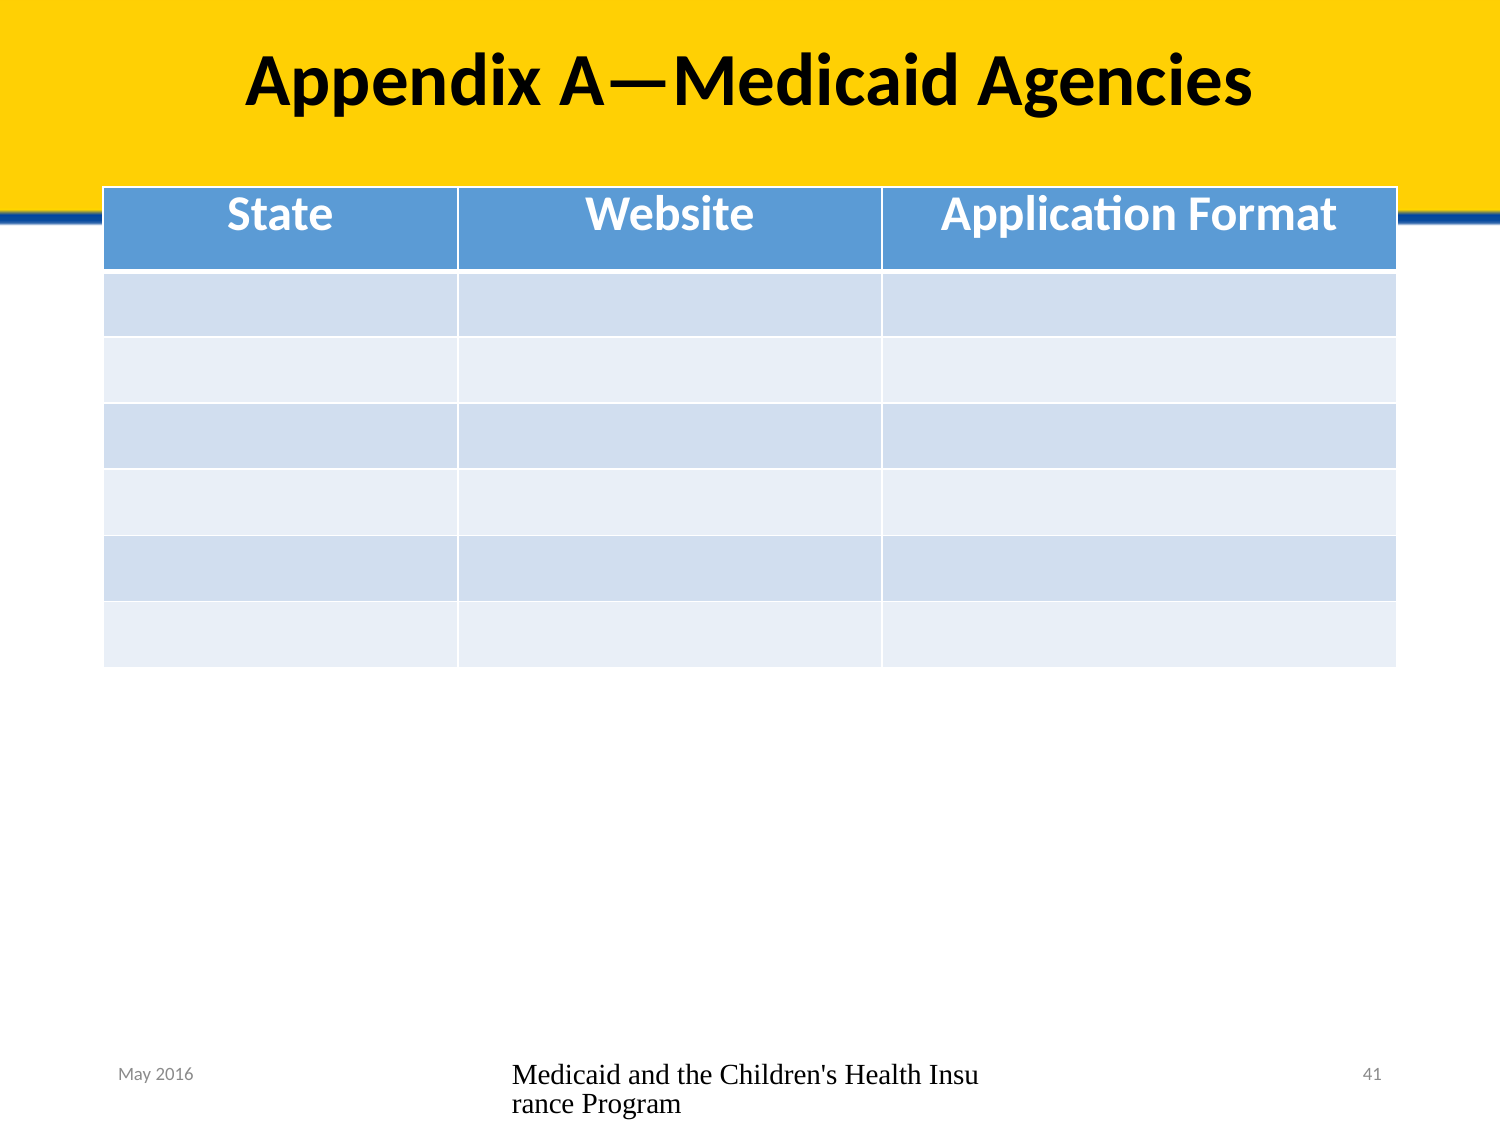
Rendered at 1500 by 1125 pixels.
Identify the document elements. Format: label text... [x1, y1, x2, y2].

table_cell [883, 404, 1396, 468]
table_cell [459, 470, 881, 535]
table_cell [883, 338, 1396, 402]
table_cell [459, 338, 881, 402]
table_cell [104, 338, 457, 402]
table_cell [104, 274, 457, 336]
table_cell [459, 404, 881, 468]
table_cell [104, 470, 457, 535]
table_cell [104, 536, 457, 601]
table_cell [883, 274, 1396, 336]
table_cell [459, 536, 881, 601]
picture [0, 0, 1500, 1125]
table_cell [883, 602, 1396, 667]
footer Medicaid and the Children's Health Insurance Program [496, 1042, 1004, 1103]
table_header Website [459, 188, 881, 269]
table_cell [104, 602, 457, 667]
table_cell [883, 470, 1396, 535]
table_header Application Format [883, 188, 1396, 269]
table_cell [883, 536, 1396, 601]
title Appendix A—Medicaid Agencies [103, 2, 1397, 161]
slide_number 41 [1059, 1042, 1397, 1103]
table_cell [459, 602, 881, 667]
table_cell [104, 404, 457, 468]
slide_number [103, 1042, 441, 1103]
table_cell [459, 274, 881, 336]
table_header State [104, 188, 457, 269]
